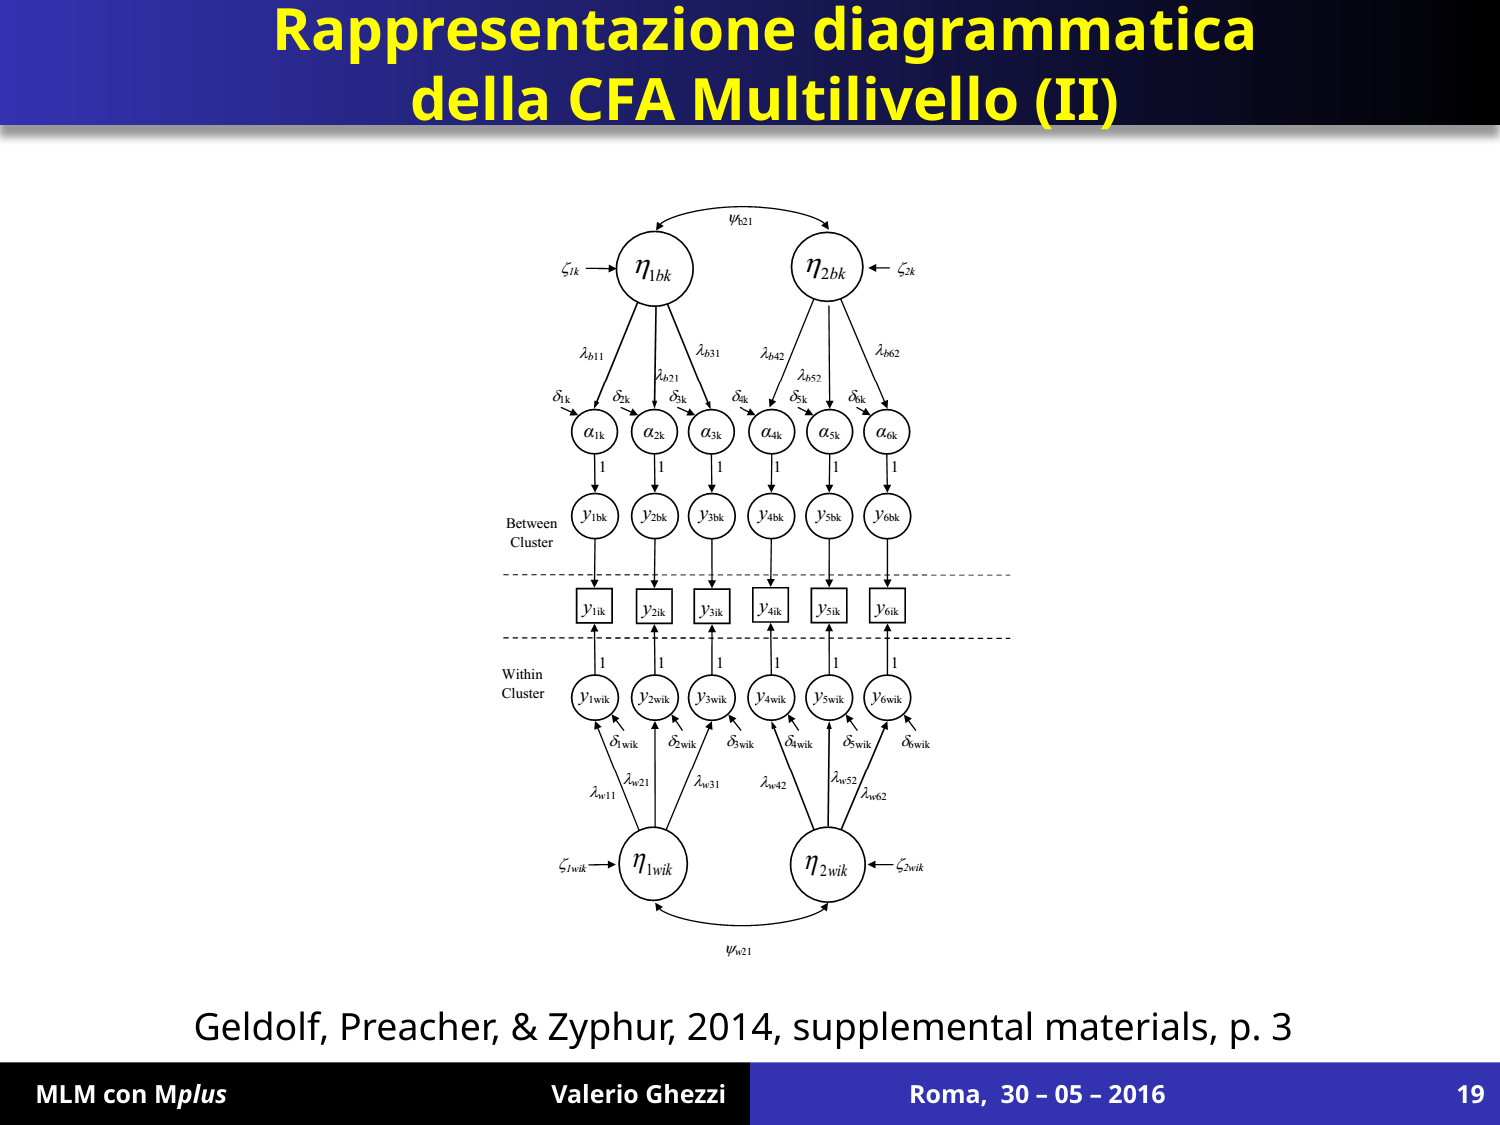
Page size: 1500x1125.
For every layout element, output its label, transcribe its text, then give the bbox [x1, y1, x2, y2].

list MLM con Mplus Valerio Ghezzi [0, 1062, 750, 1125]
text_box Roma, 30 – 05 – 2016 [750, 1062, 1325, 1125]
text_box Geldolf, Preacher, & Zyphur, 2014, supplemental materials, p. 3 [178, 996, 1309, 1056]
slide_number 19 [1325, 1065, 1500, 1125]
picture [468, 187, 1017, 964]
title Rappresentazione diagrammatica della CFA Multilivello (II) [0, 0, 1500, 126]
